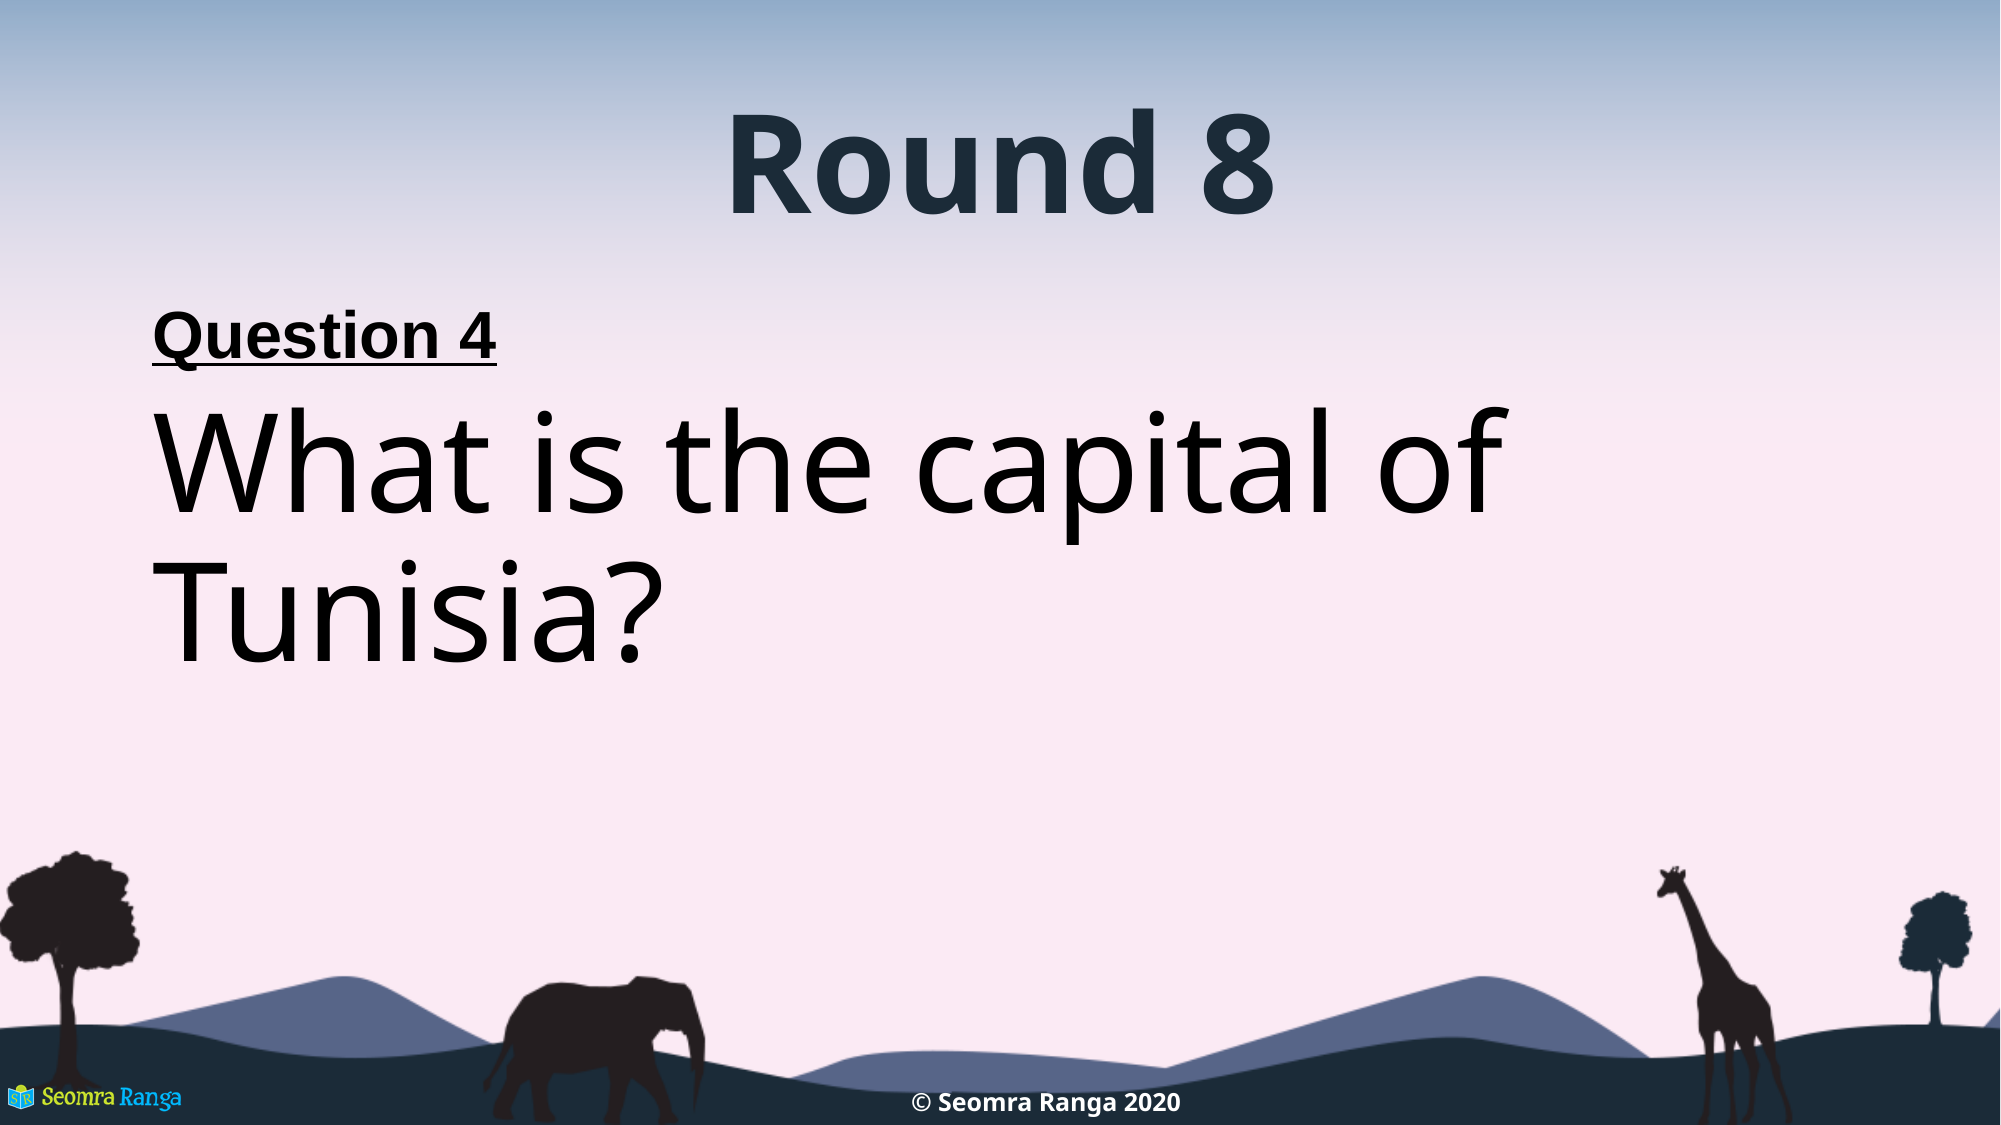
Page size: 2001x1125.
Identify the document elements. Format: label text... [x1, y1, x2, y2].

text_box © Seomra Ranga 2020 www.seomraranga.com [762, 1079, 1330, 1125]
picture [0, 0, 2001, 1125]
list Question 4 What is the capital of Tunisia? [137, 293, 1863, 1014]
title Round 8 [137, 59, 1863, 278]
